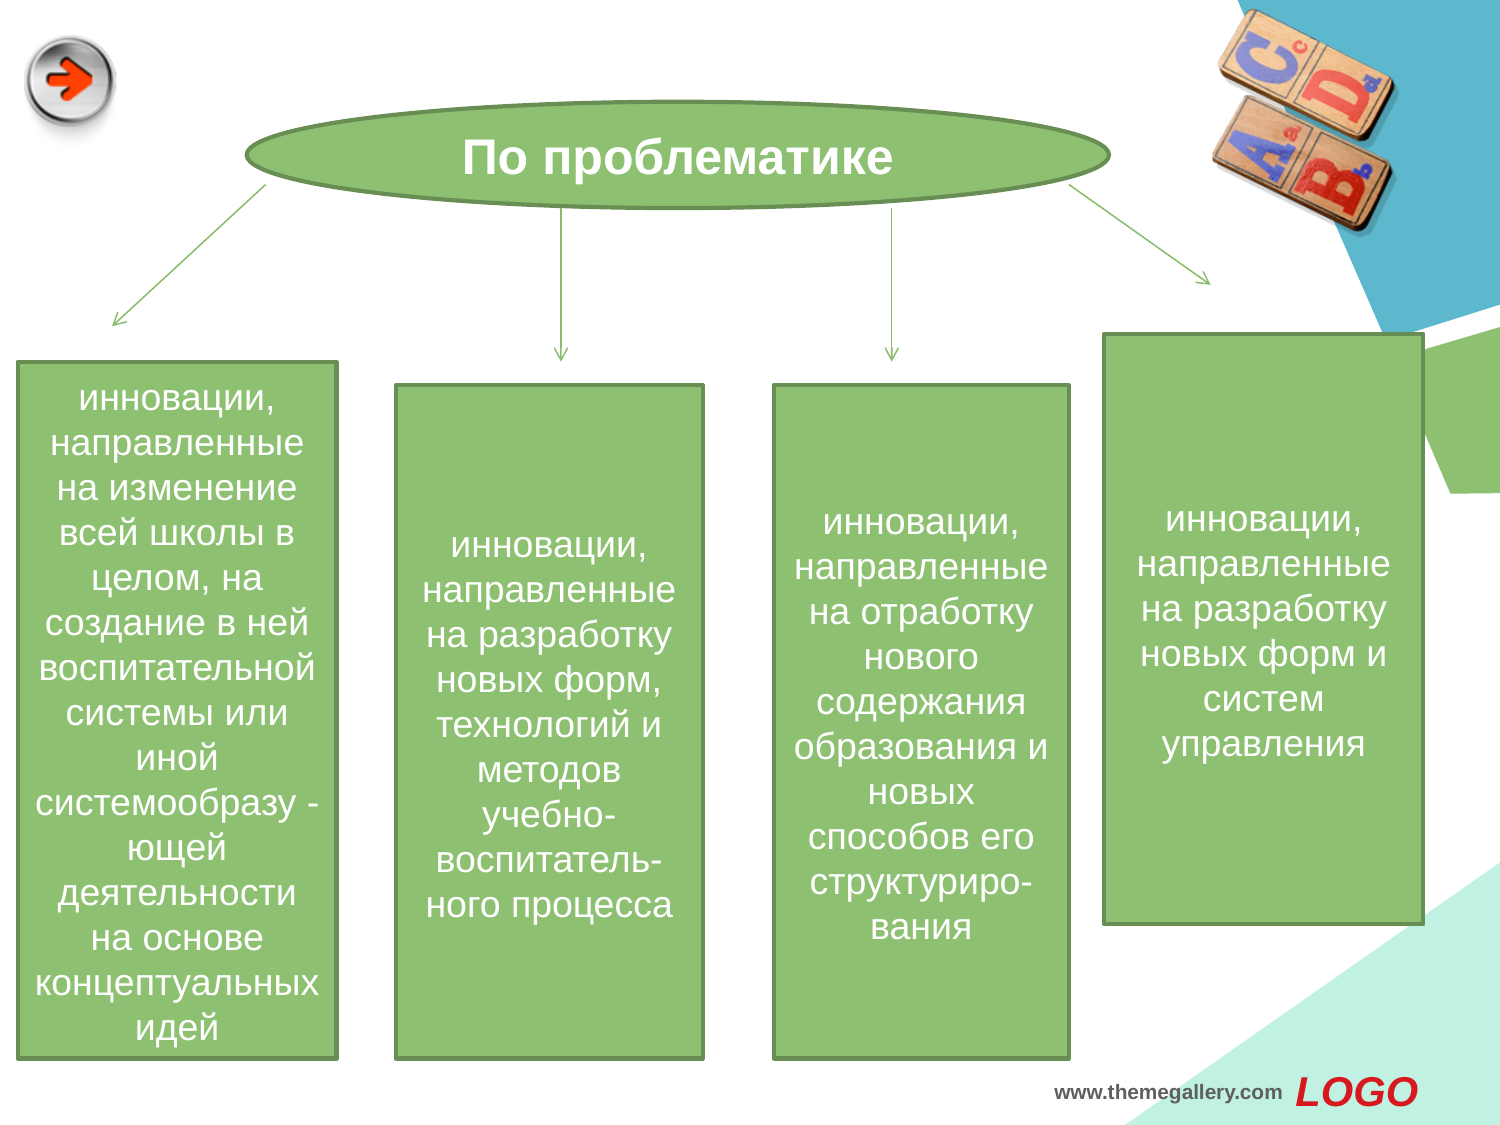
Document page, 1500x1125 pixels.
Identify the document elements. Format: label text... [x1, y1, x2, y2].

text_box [111, 184, 266, 327]
text_box инновации, направленные на отработку нового содержания образования и новых способов его структуриро- вания [772, 383, 1071, 1061]
picture [24, 35, 118, 150]
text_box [1068, 184, 1211, 286]
text_box инновации, направленные на разработку новых форм и систем управления [1102, 332, 1425, 926]
footer www.themegallery.com [947, 1071, 1298, 1112]
text_box инновации, направленные на разработку новых форм, технологий и методов учебно- воспитатель- ного процесса [394, 383, 705, 1061]
text_box инновации, направленные на изменение всей школы в целом, на создание в ней воспитательной системы или иной системообразу -ющей деятельности на основе концептуальных идей [16, 360, 339, 1061]
text_box По проблематике [244, 99, 1112, 211]
picture [1212, 8, 1399, 238]
